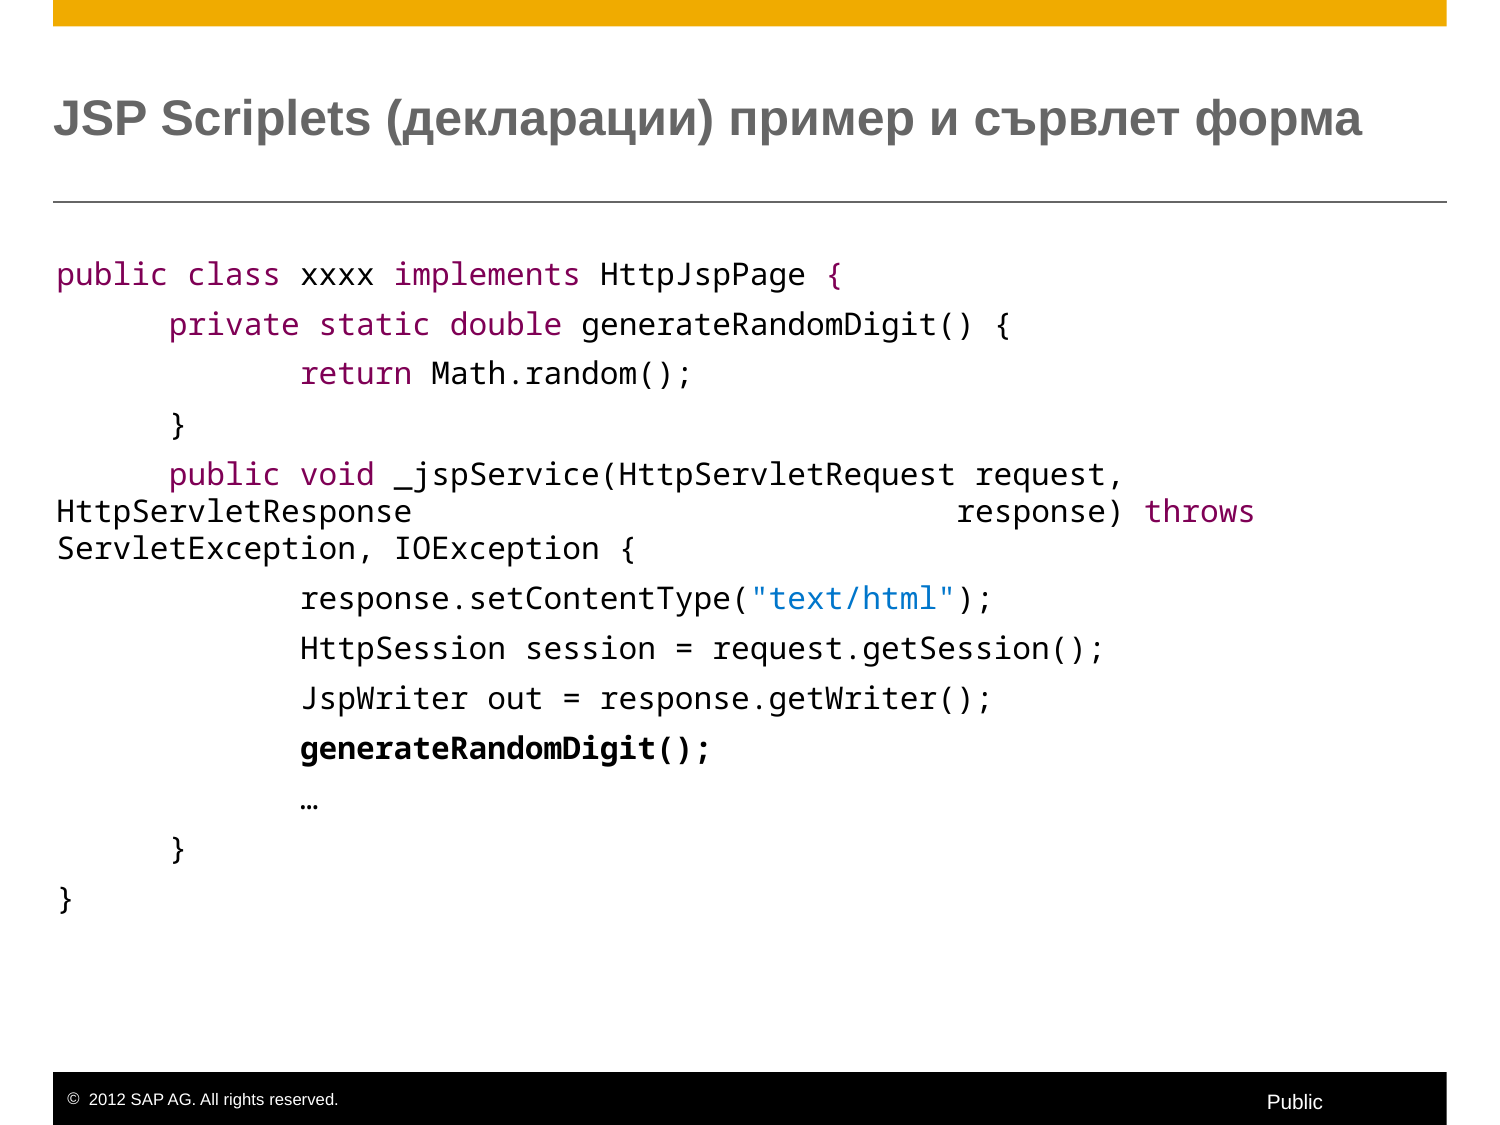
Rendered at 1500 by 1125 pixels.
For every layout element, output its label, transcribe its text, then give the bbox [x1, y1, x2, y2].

list public class xxxx implements HttpJspPage { private static double generateRandomDigit() { return Math.random(); } public void _jspService(HttpServletRequest request, HttpServletResponse response) throws ServletException, IOException { response.setContentType("text/html"); HttpSession session = request.getSession(); JspWriter out = response.getWriter(); generateRandomDigit(); … } } [56, 253, 1450, 975]
title JSP Scriplets (декларации) пример и сървлет форма [53, 53, 1447, 178]
